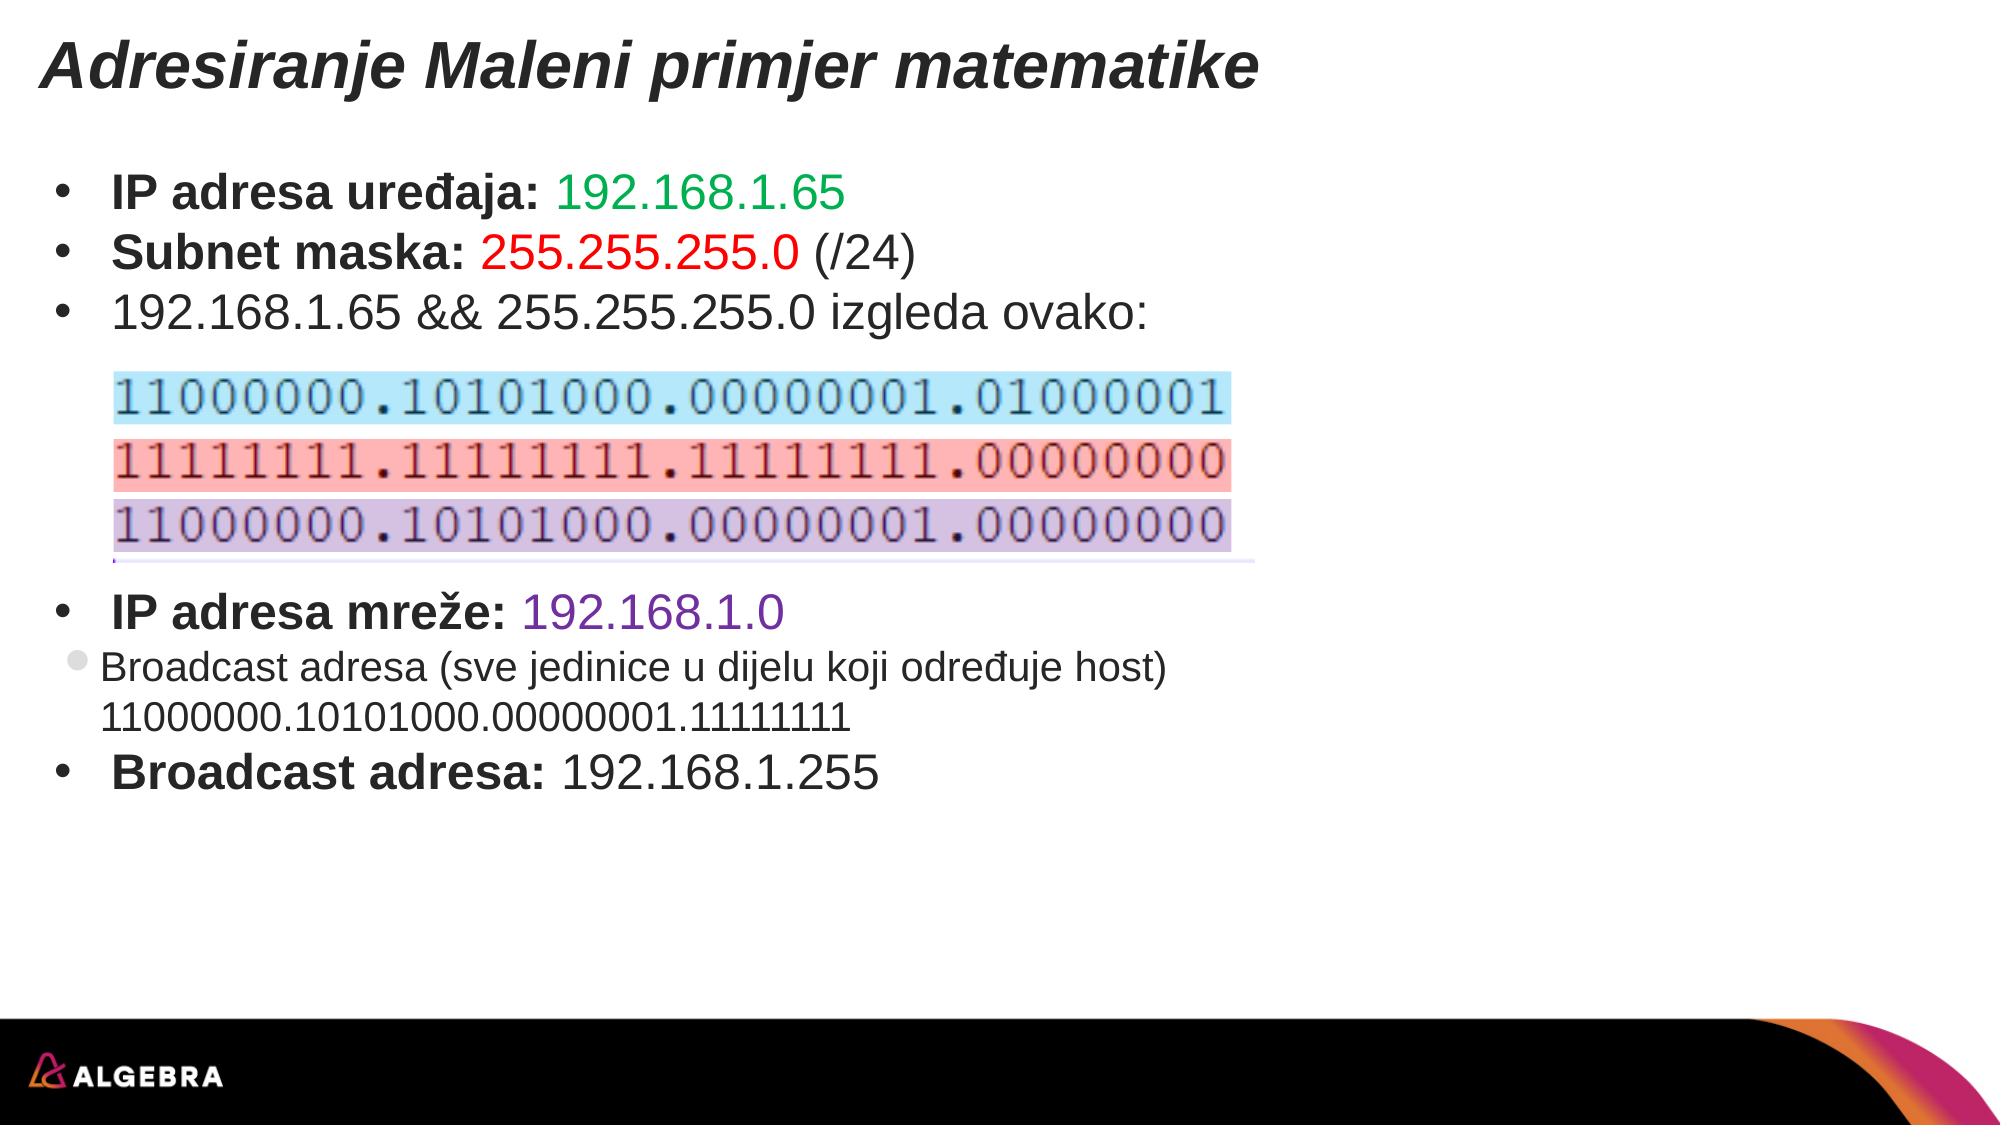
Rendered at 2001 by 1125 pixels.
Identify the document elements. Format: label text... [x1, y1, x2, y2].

picture [0, 0, 2001, 1125]
title Adresiranje Maleni primjer matematike [39, 23, 1989, 200]
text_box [113, 351, 1255, 563]
text_box IP adresa uređaja: 192.168.1.65 Subnet maska: 255.255.255.0 (/24) 192.168.1.65 && 255.255.255.0 izgleda ovako: IP adresa mreže: 192.168.1.0 Broadcast adresa (sve jedinice u dijelu koji određuje host) 11000000.10101000.00000001.11111111 Broadcast adresa: 192.168.1.255 [39, 152, 1909, 868]
